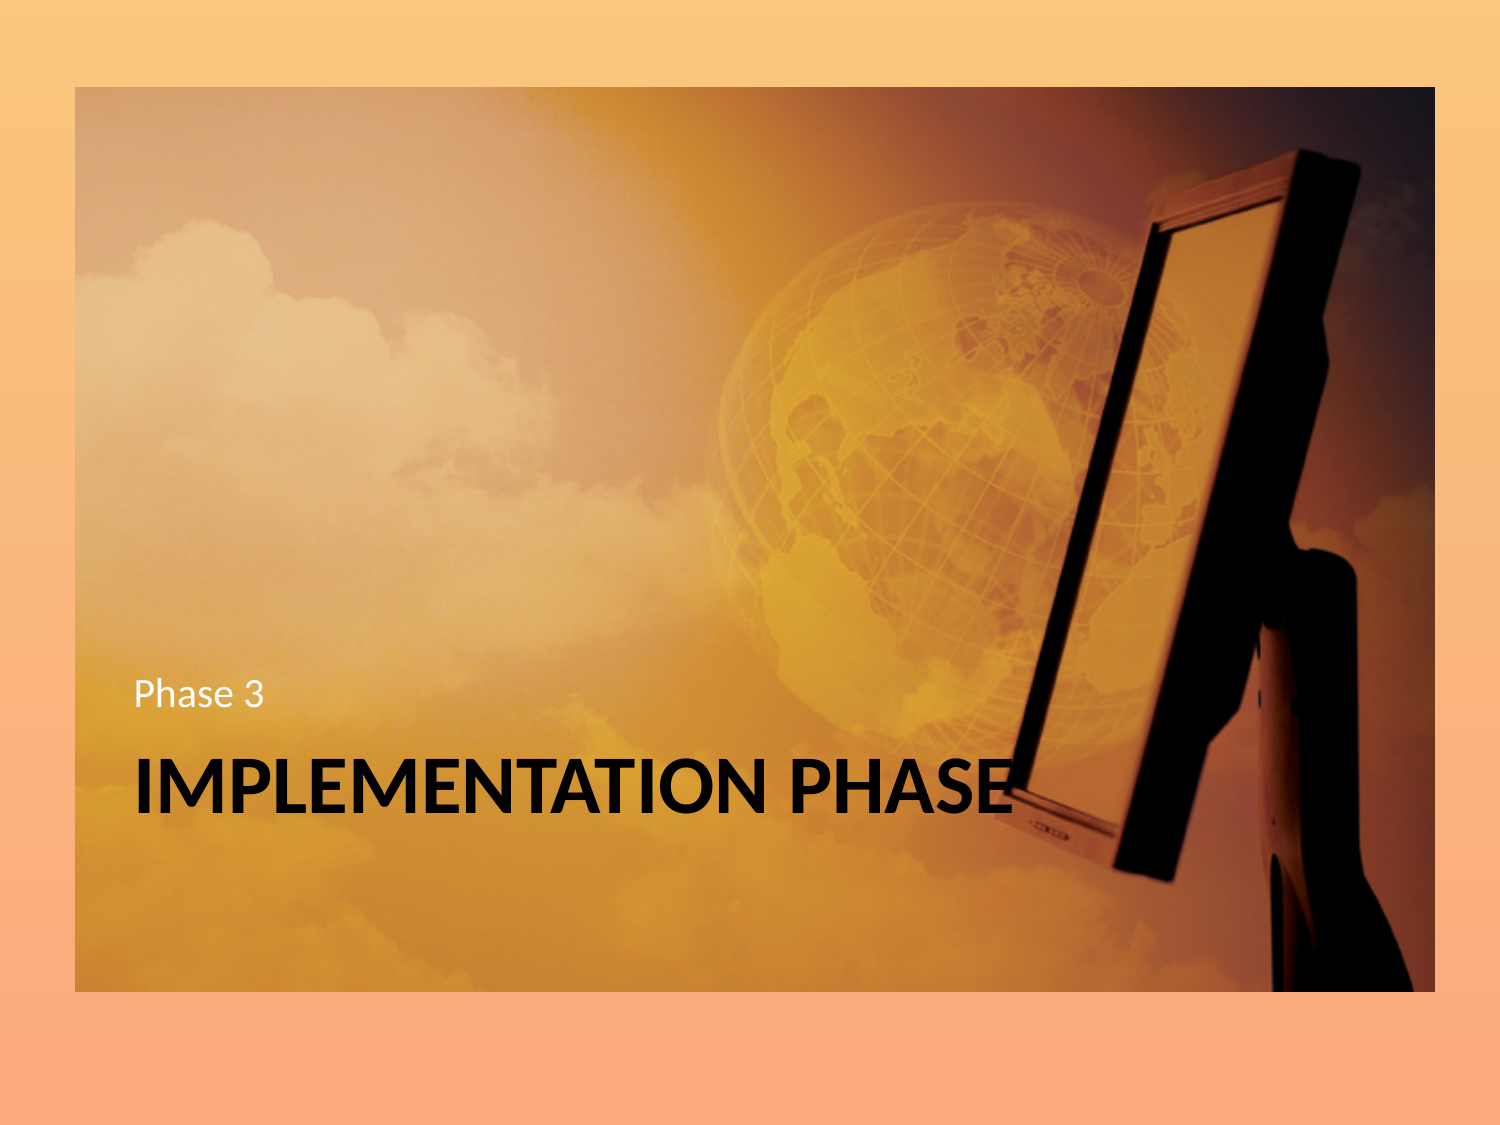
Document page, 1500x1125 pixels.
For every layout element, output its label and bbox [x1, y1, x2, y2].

picture [74, 87, 1436, 993]
